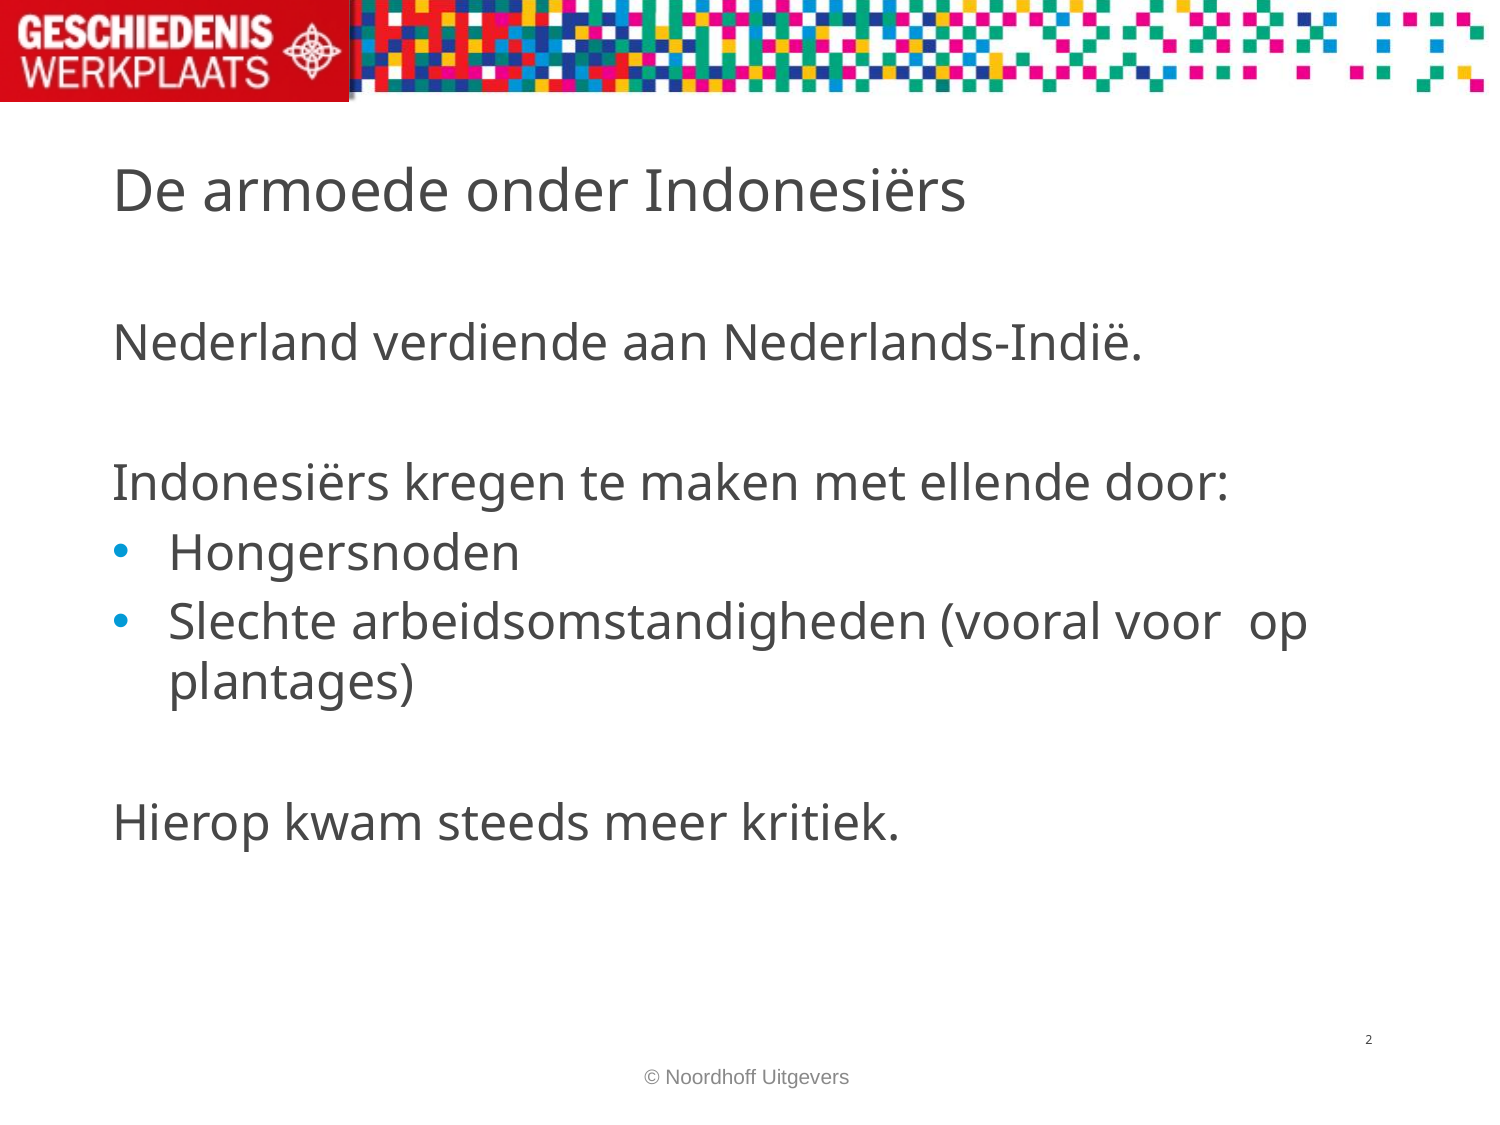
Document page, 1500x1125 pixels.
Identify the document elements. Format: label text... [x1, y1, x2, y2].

title De armoede onder Indonesiërs [112, 145, 1401, 256]
list Nederland verdiende aan Nederlands-Indië. Indonesiërs kregen te maken met ellende door: Hongersnoden Slechte arbeidsomstandigheden (vooral voor op plantages) Hierop kwam steeds meer kritiek. [112, 302, 1409, 1024]
slide_number 2 [1325, 1025, 1388, 1063]
picture [0, 0, 1500, 1125]
text_box © Noordhoff Uitgevers [512, 1045, 988, 1106]
